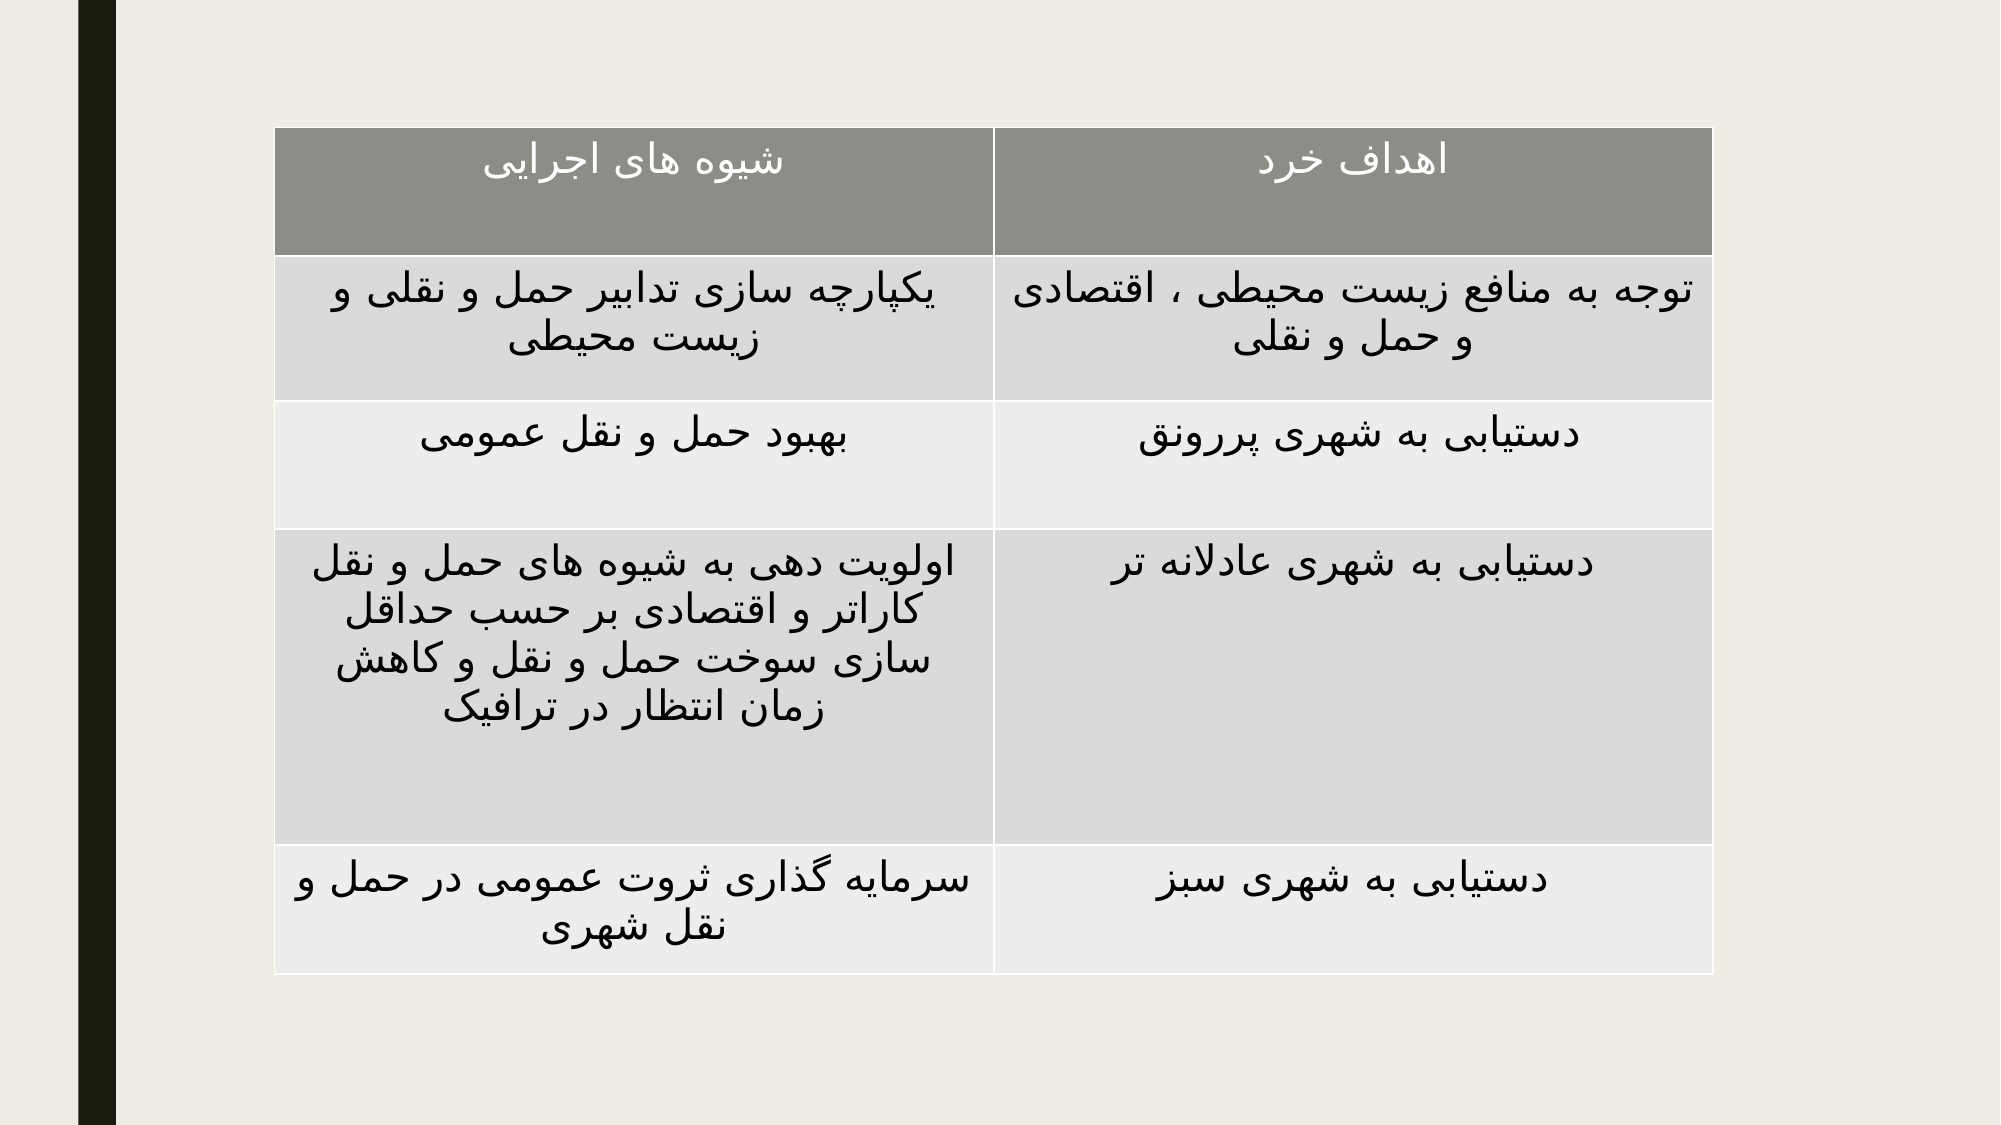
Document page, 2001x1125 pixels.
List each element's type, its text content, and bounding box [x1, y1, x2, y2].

table_header شیوه های اجرایی [275, 128, 993, 255]
table_cell دستیابی به شهری پررونق [995, 402, 1712, 528]
table_cell توجه به منافع زیست محیطی ، اقتصادی و حمل و نقلی [995, 257, 1712, 400]
table_cell سرمایه گذاری ثروت عمومی در حمل و نقل شهری [275, 846, 993, 973]
table_cell دستیابی به شهری عادلانه تر [995, 530, 1712, 844]
table_cell اولویت دهی به شیوه های حمل و نقل کاراتر و اقتصادی بر حسب حداقل سازی سوخت حمل و نقل و کاهش زمان انتظار در ترافیک [275, 530, 993, 844]
table_header اهداف خرد [995, 128, 1712, 255]
table_cell دستیابی به شهری سبز [995, 846, 1712, 973]
table_cell یکپارچه سازی تدابیر حمل و نقلی و زیست محیطی [275, 257, 993, 400]
table_cell بهبود حمل و نقل عمومی [275, 402, 993, 528]
